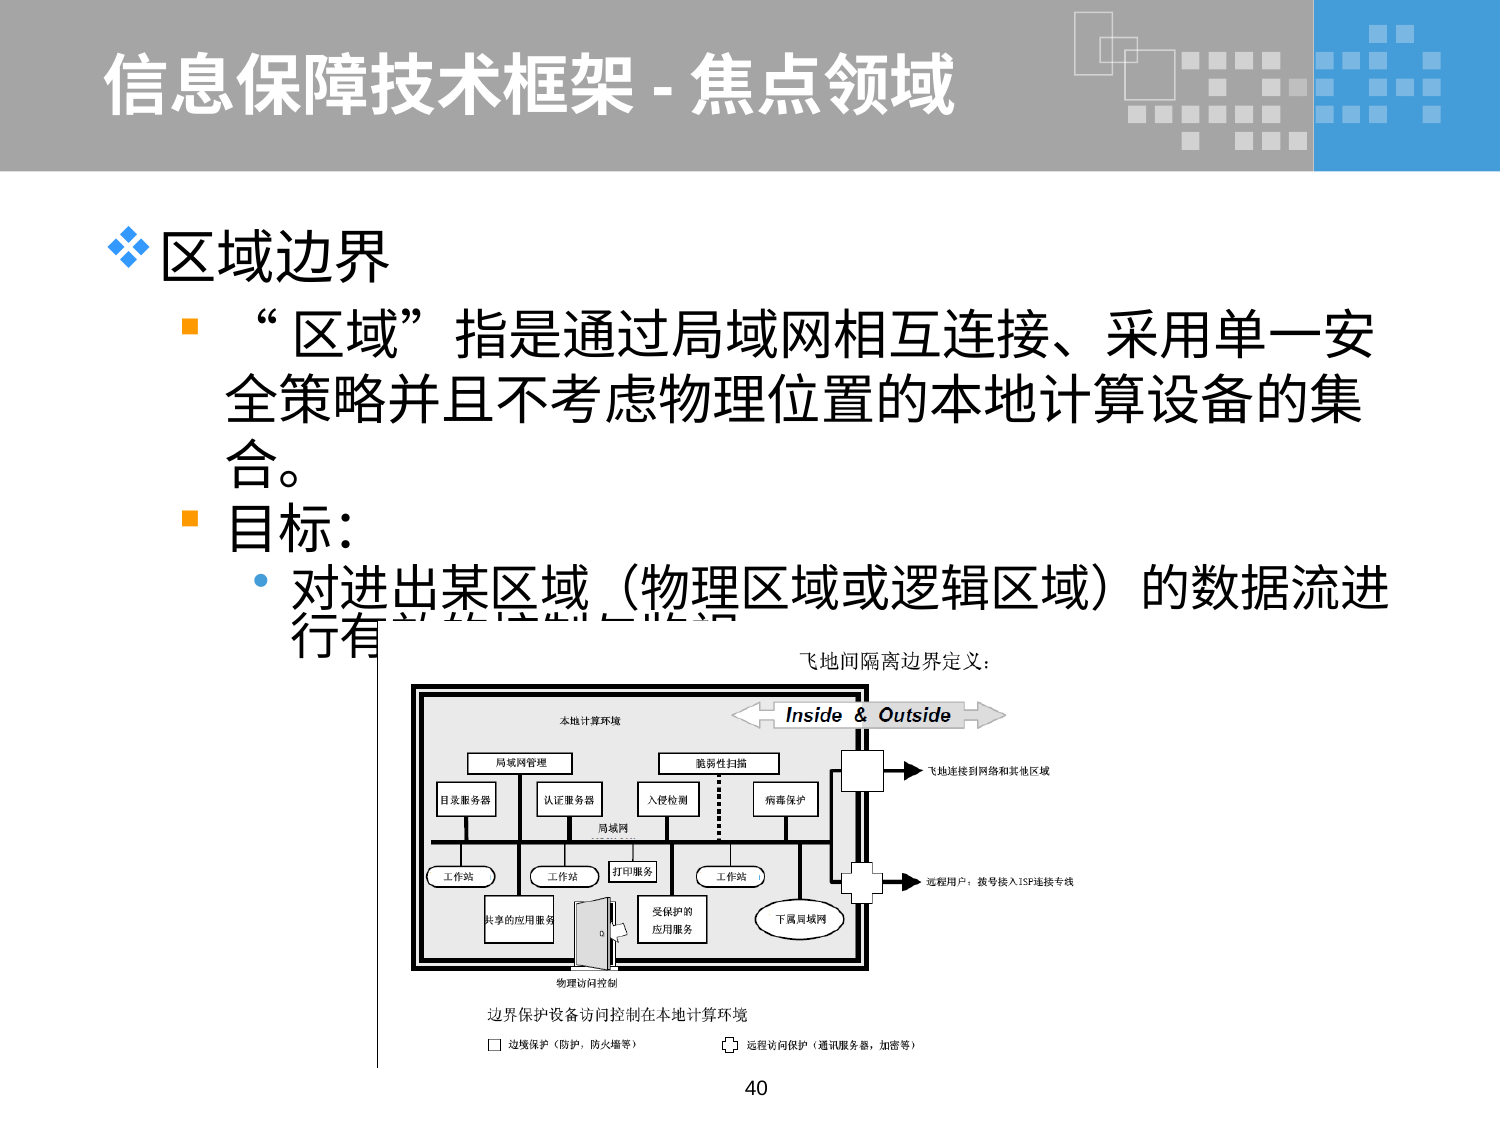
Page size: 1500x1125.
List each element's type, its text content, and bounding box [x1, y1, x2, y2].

picture [377, 621, 1135, 1068]
title 信息保障技术框架-焦点领域 [87, 42, 1252, 123]
slide_number 40 [687, 1076, 826, 1111]
list 区域边界 “区域”指是通过局域网相互连接、采用单一安全策略并且不考虑物理位置的本地计算设备的集合。 目标： 对进出某区域（物理区域或逻辑区域）的数据流进行有效的控制与监视。 [87, 212, 1432, 663]
